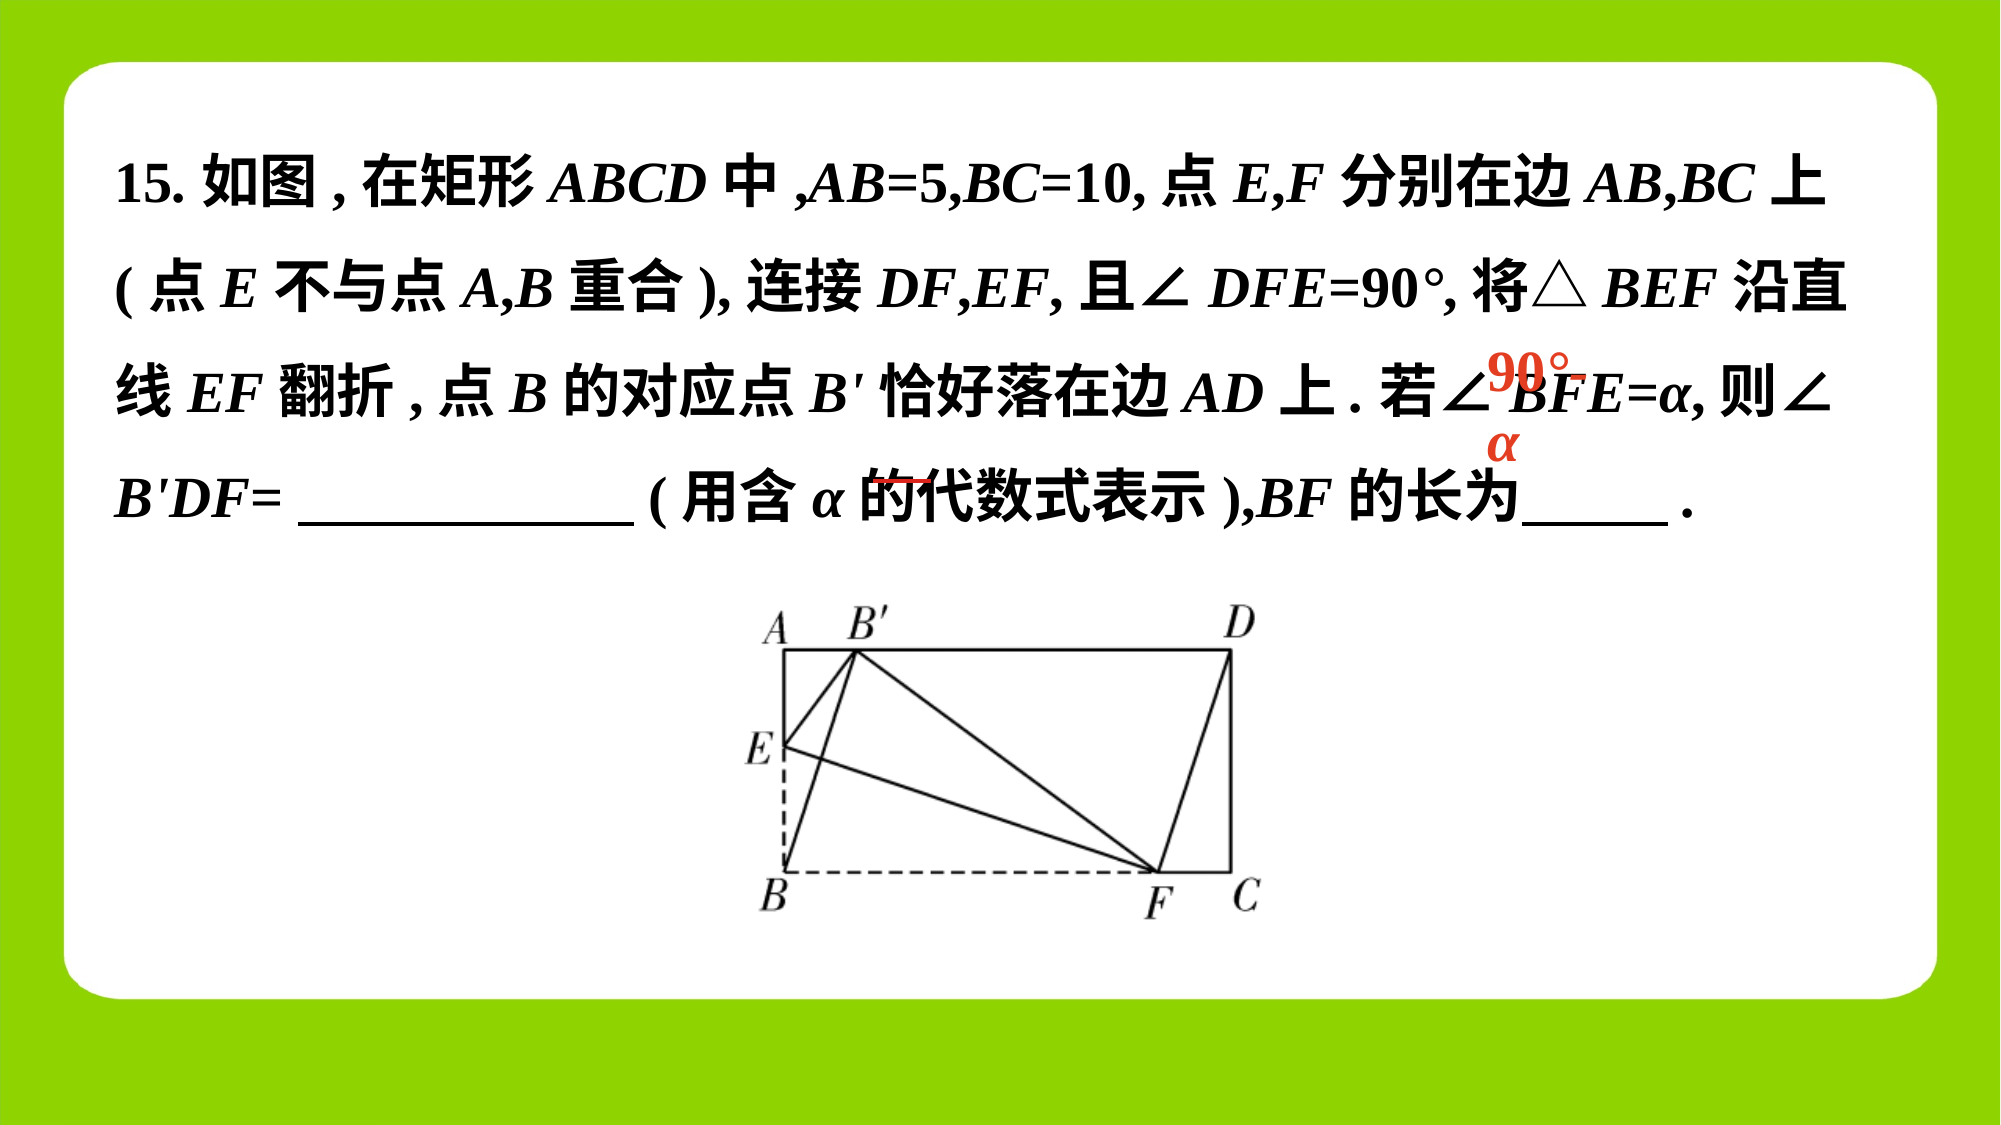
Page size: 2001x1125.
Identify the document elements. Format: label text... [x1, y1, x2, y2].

text_box 15.如图,在矩形ABCD中,AB=5,BC=10,点E,F分别在边AB,BC上(点E不与点A,B重合),连接DF,EF,且∠DFE=90°,将△BEF沿直线EF翻折,点B的对应点B'恰好落在边AD上.若∠BFE=α,则∠B'DF= (用含α的代数式表示),BF的长为 . [100, 101, 1900, 537]
picture [0, 0, 2001, 1125]
text_box 90°-α [1472, 326, 1699, 481]
